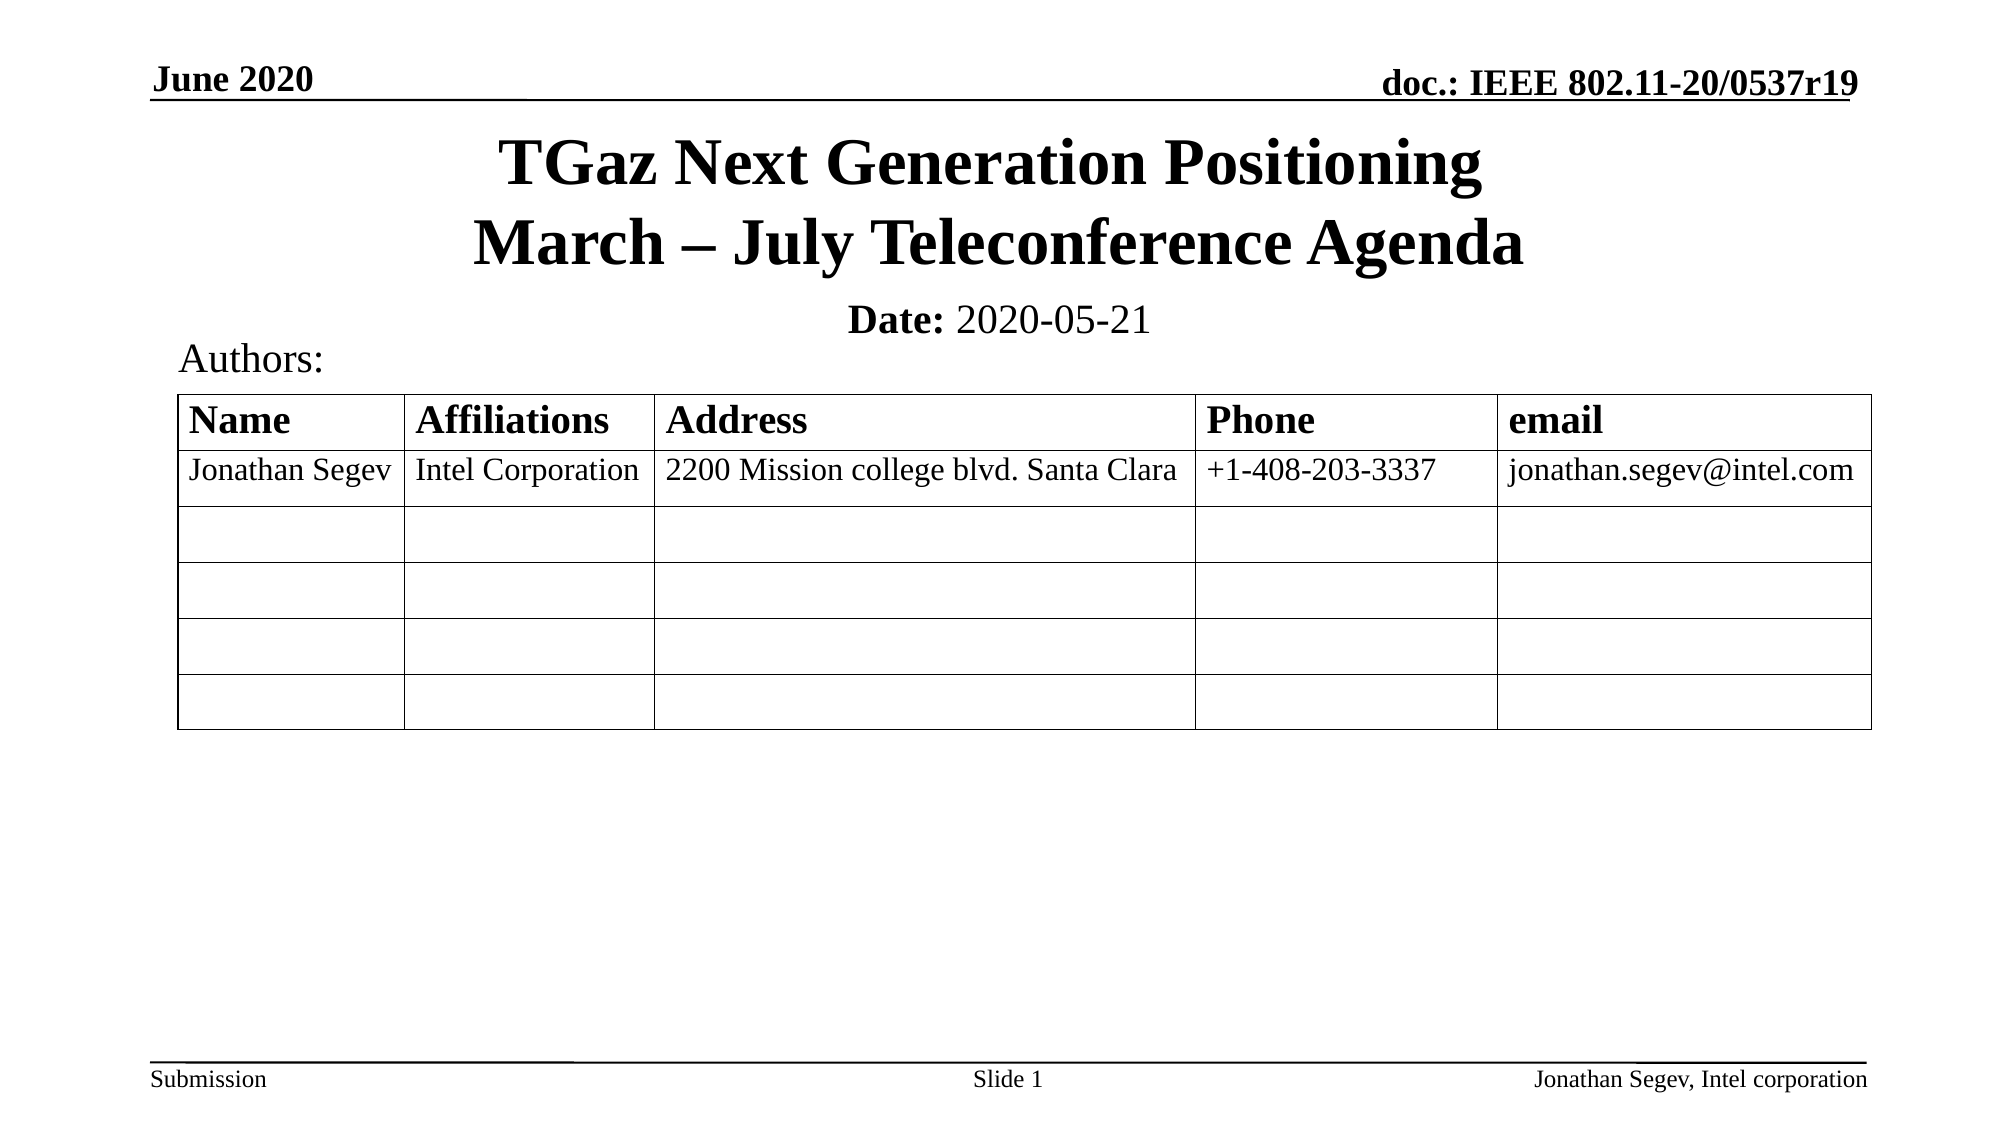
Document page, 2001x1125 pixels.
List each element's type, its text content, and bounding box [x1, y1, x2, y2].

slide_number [152, 54, 563, 100]
slide_number Slide 1 [950, 1061, 1067, 1123]
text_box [162, 394, 1893, 800]
text_box Authors: [162, 323, 401, 387]
title TGaz Next Generation Positioning March – July Teleconference Agenda [149, 76, 1851, 319]
subtitle Date: 2020-05-21 [299, 283, 1701, 363]
footer Jonathan Segev, Intel corporation [1171, 1061, 1869, 1093]
